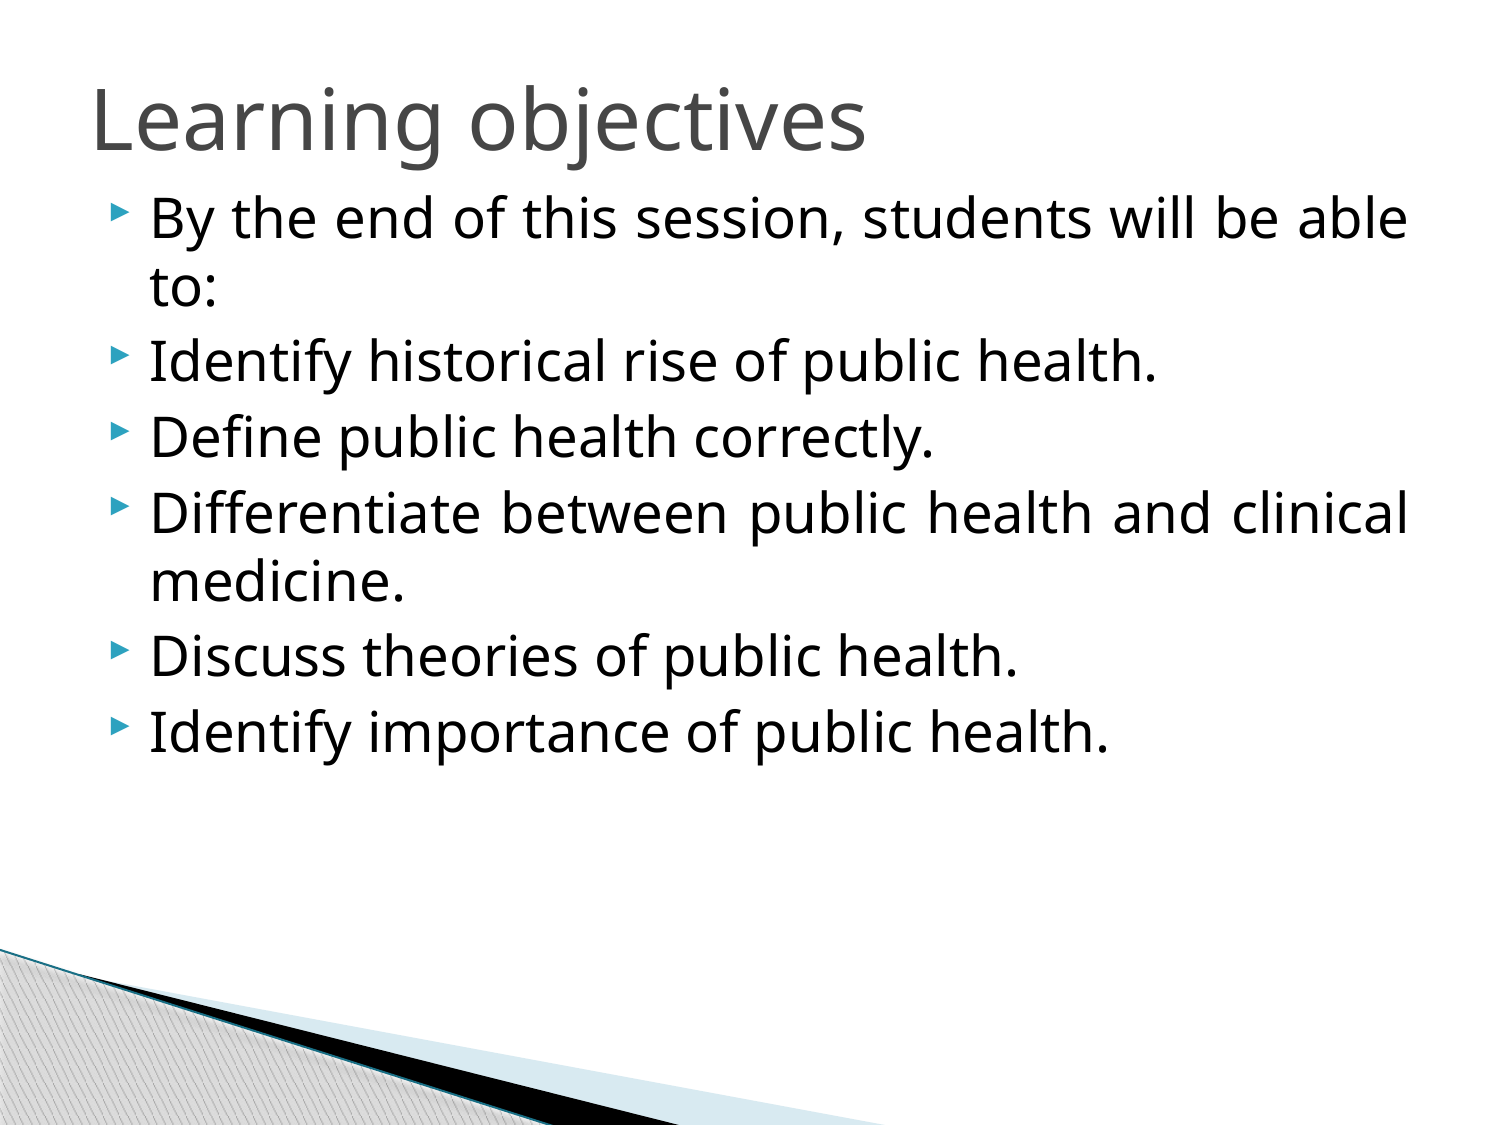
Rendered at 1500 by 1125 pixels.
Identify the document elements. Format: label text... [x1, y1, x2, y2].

title Learning objectives [75, 45, 1425, 188]
list By the end of this session, students will be able to: Identify historical rise of public health. Define public health correctly. Differentiate between public health and clinical medicine. Discuss theories of public health. Identify importance of public health. [75, 188, 1425, 1088]
